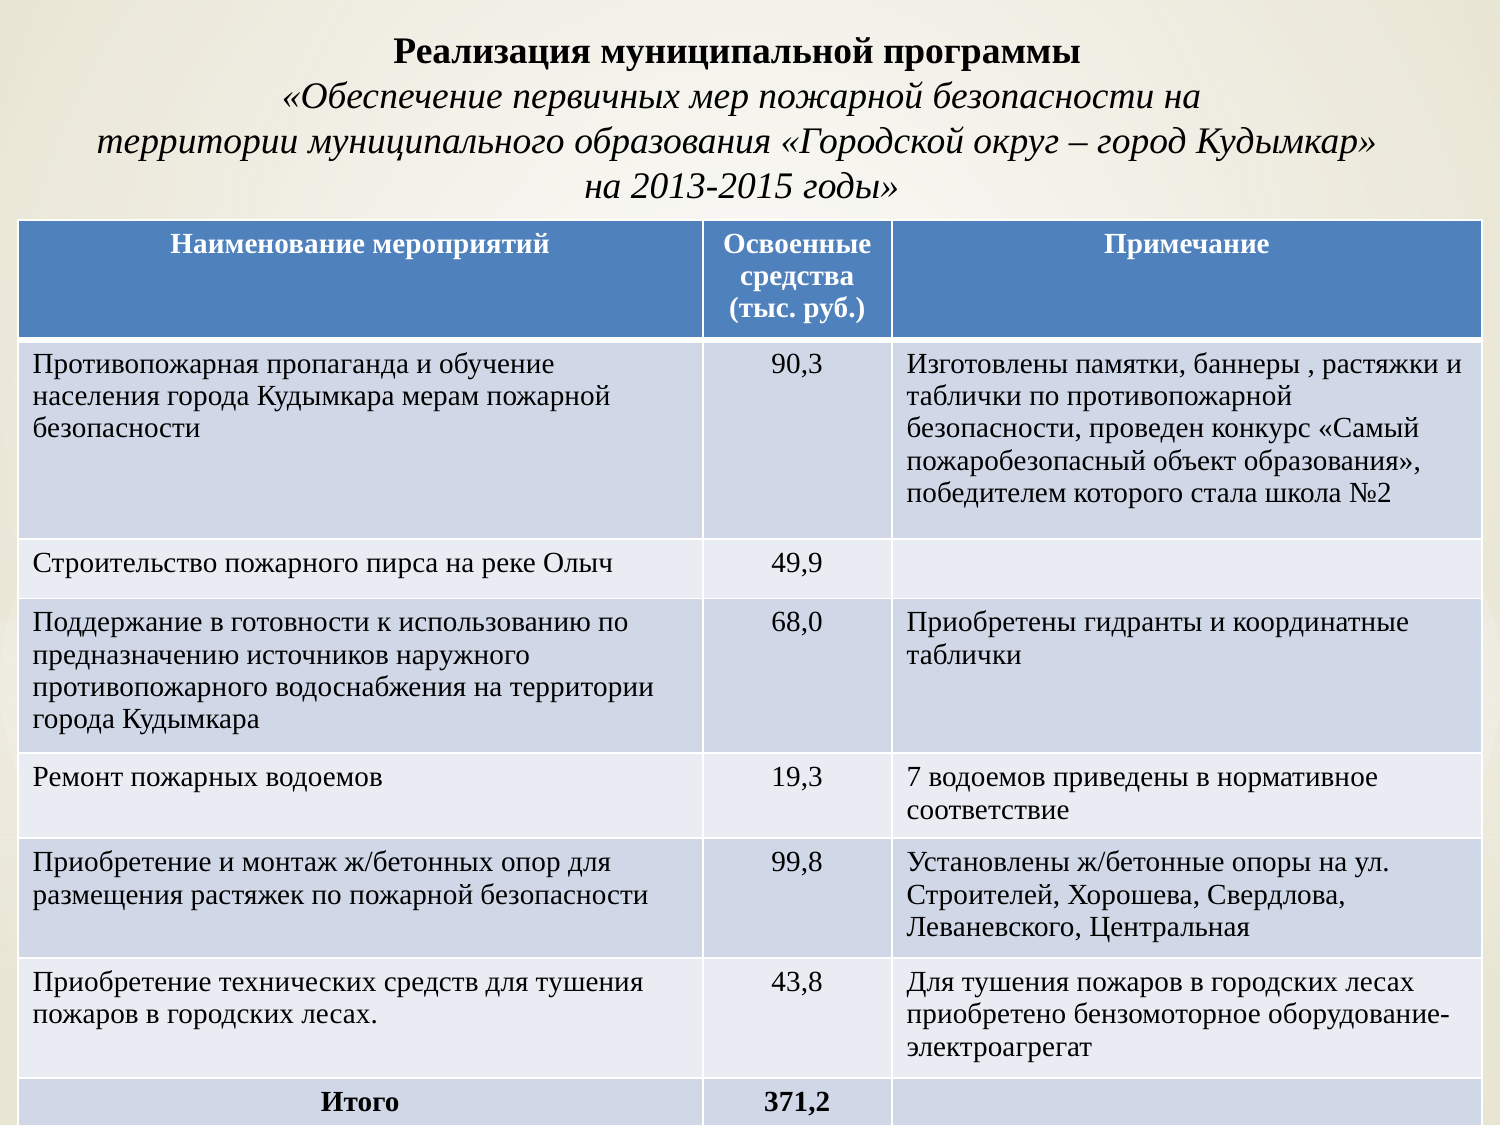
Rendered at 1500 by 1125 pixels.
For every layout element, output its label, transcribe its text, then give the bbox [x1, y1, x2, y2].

table_cell Строительство пожарного пирса на реке Олыч [19, 540, 702, 598]
table_cell Приобретение и монтаж ж/бетонных опор для размещения растяжек по пожарной безопасности [19, 839, 702, 957]
table_cell 43,8 [704, 959, 891, 1077]
table_cell Итого [19, 1079, 702, 1125]
table_cell Ремонт пожарных водоемов [19, 754, 702, 837]
table_cell 7 водоемов приведены в нормативное соответствие [893, 754, 1481, 837]
text_box Реализация муниципальной программы «Обеспечение первичных мер пожарной безопасности на территории муниципального образования «Городской округ – город Кудымкар» на 2013-2015 годы» [27, 19, 1457, 214]
table_cell Приобретены гидранты и координатные таблички [893, 599, 1481, 752]
table_cell Изготовлены памятки, баннеры , растяжки и таблички по противопожарной безопасности, проведен конкурс «Самый пожаробезопасный объект образования», победителем которого стала школа №2 [893, 343, 1481, 538]
table_cell [893, 540, 1481, 598]
table_header Примечание [893, 221, 1481, 337]
table_cell 68,0 [704, 599, 891, 752]
table_header Освоенные средства (тыс. руб.) [704, 221, 891, 337]
table_cell Поддержание в готовности к использованию по предназначению источников наружного противопожарного водоснабжения на территории города Кудымкара [19, 599, 702, 752]
table_cell Установлены ж/бетонные опоры на ул. Строителей, Хорошева, Свердлова, Леваневского, Центральная [893, 839, 1481, 957]
table_cell 99,8 [704, 839, 891, 957]
table_cell 90,3 [704, 343, 891, 538]
table_cell Противопожарная пропаганда и обучение населения города Кудымкара мерам пожарной безопасности [19, 343, 702, 538]
table_header Наименование мероприятий [19, 221, 702, 337]
table_cell [893, 1079, 1481, 1125]
table_cell 19,3 [704, 754, 891, 837]
table_cell Приобретение технических средств для тушения пожаров в городских лесах. [19, 959, 702, 1077]
table_cell Для тушения пожаров в городских лесах приобретено бензомоторное оборудование-электроагрегат [893, 959, 1481, 1077]
table_cell 371,2 [704, 1079, 891, 1125]
table_cell 49,9 [704, 540, 891, 598]
